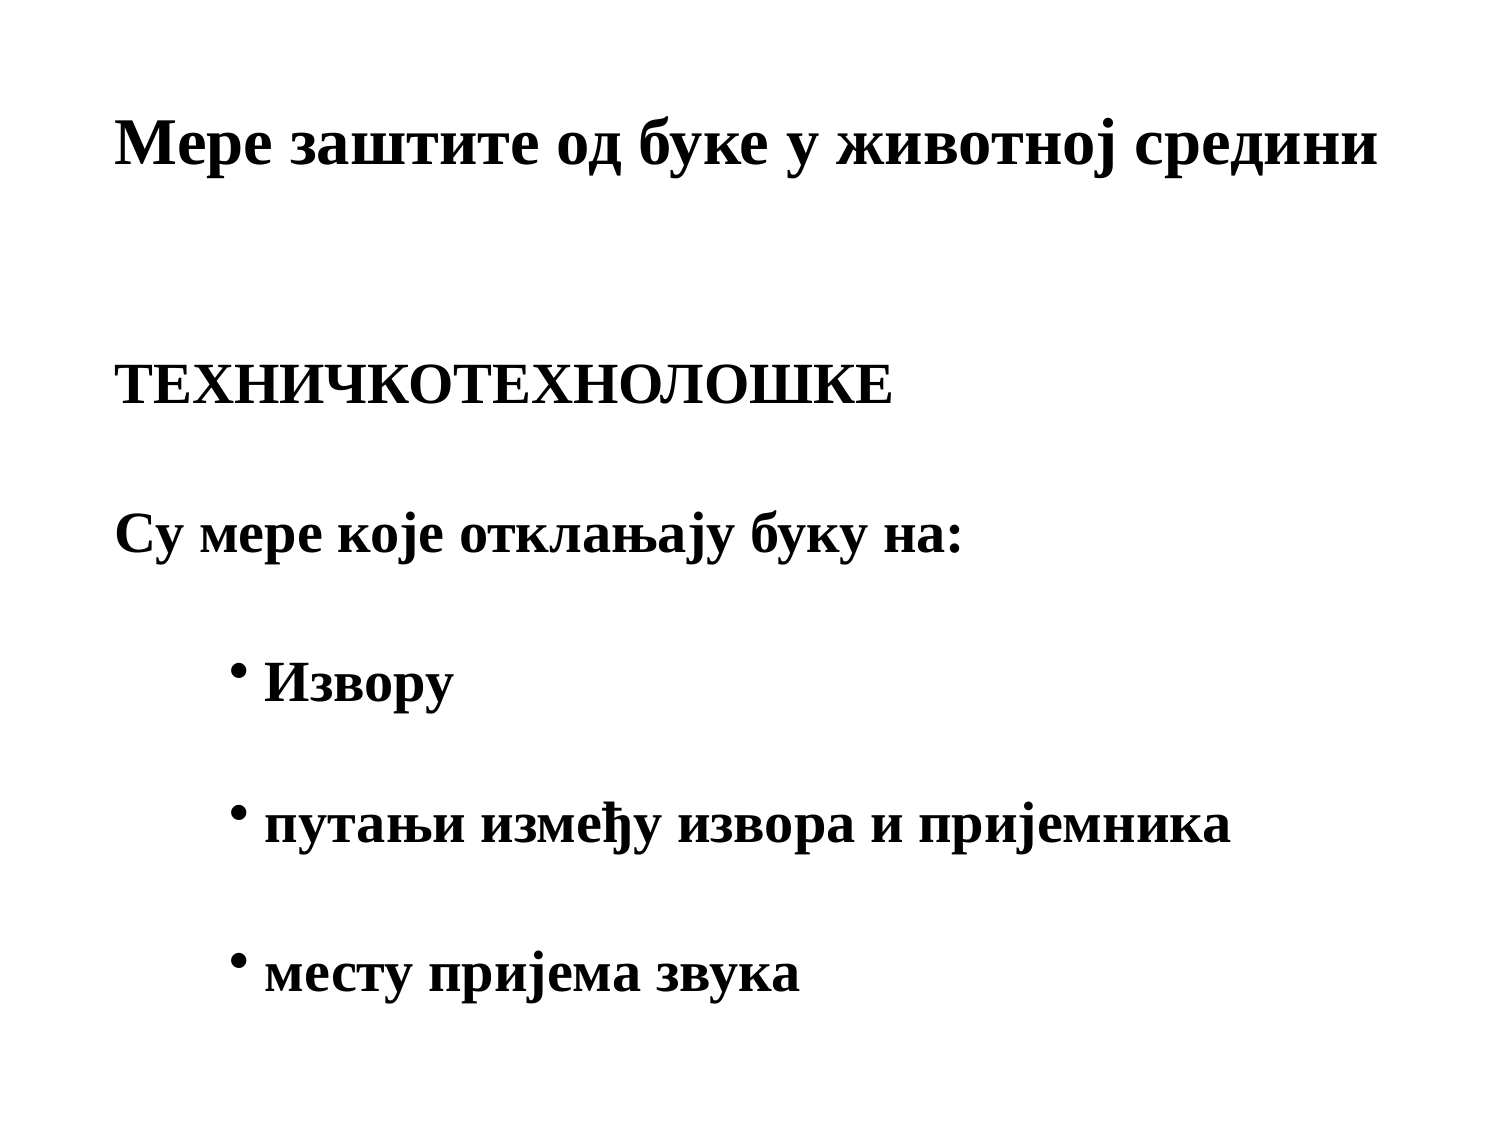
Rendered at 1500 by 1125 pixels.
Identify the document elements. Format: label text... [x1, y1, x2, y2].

text_box ТЕХНИЧКОТЕХНОЛОШКЕ Су мере које отклањају буку на: Извору путањи између извора и пријемника месту пријема звука [100, 338, 1388, 1011]
text_box Мере заштите од буке у животној средини [100, 90, 1401, 185]
